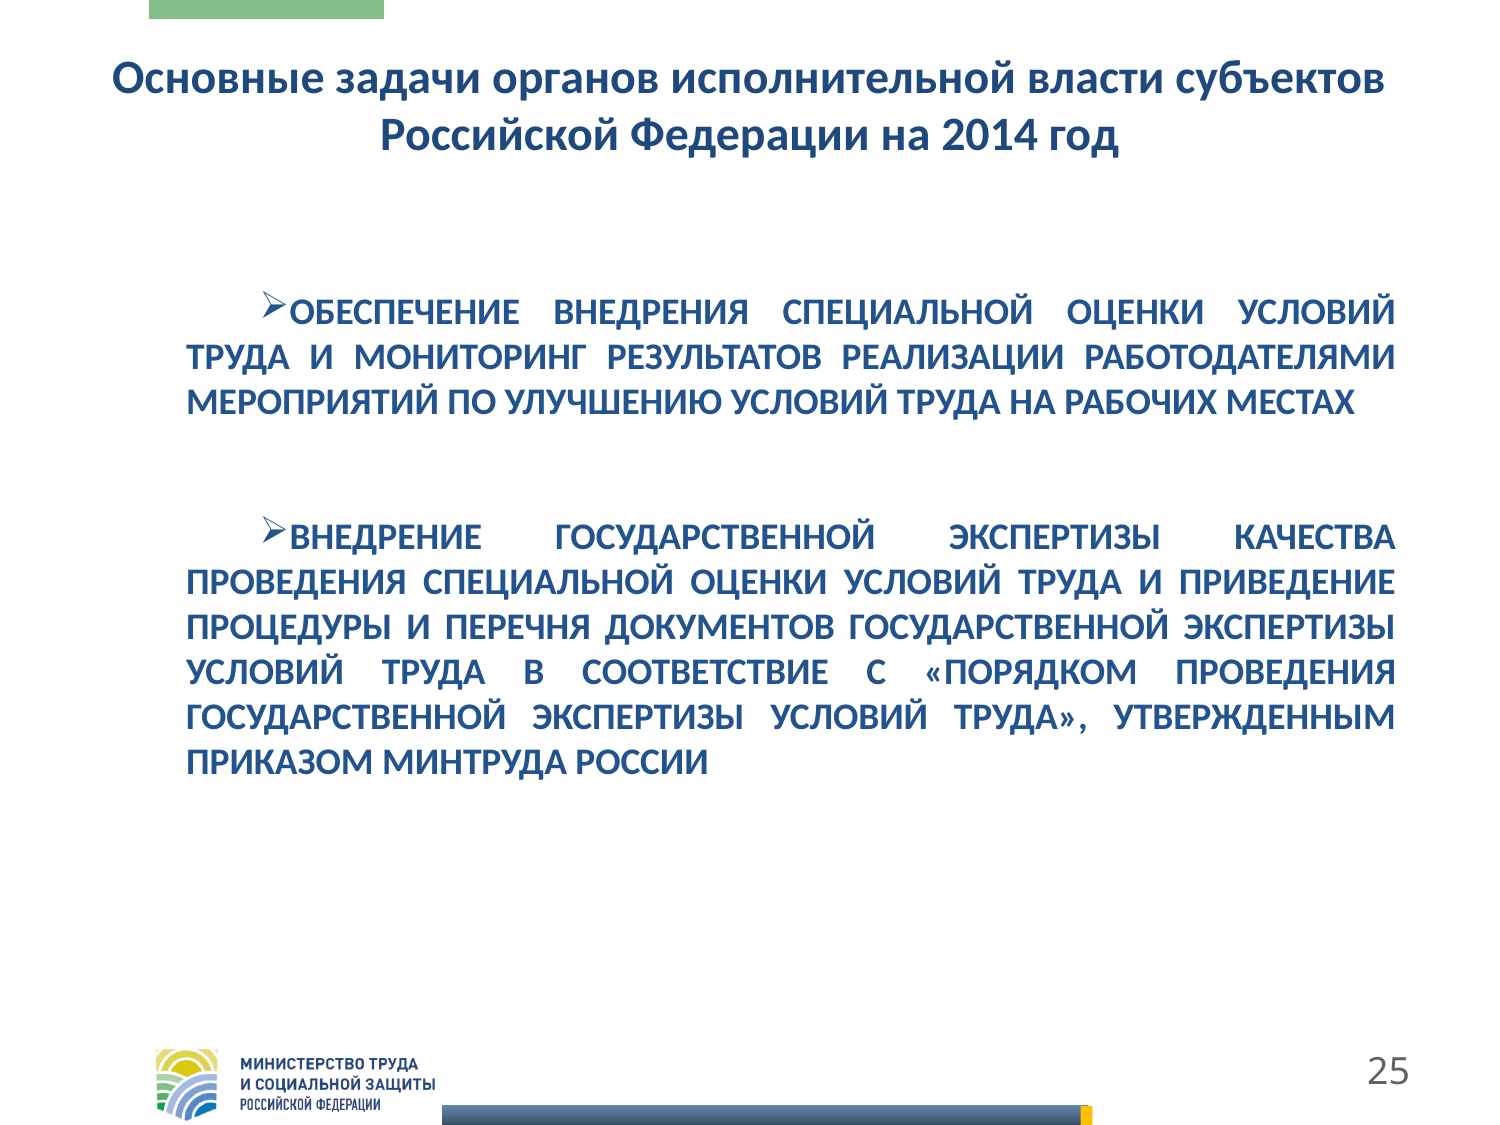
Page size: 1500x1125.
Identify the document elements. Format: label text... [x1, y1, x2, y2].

picture [147, 1043, 444, 1125]
text_box [448, 1105, 1079, 1125]
picture [149, 0, 385, 19]
text_box обеспечение внедрения специальной оценки условий труда и мониторинг результатов реализации работодателями мероприятий по улучшению условий труда на рабочих местах Внедрение государственной экспертизы качества проведения специальной оценки условий труда и приведение процедуры и перечня документов государственной экспертизы условий труда в соответствие с «Порядком проведения государственной экспертизы условий труда», утвержденным приказом Минтруда России [135, 235, 1412, 880]
text_box [1079, 1104, 1094, 1125]
slide_number 25 [1074, 1042, 1425, 1103]
title Основные задачи органов исполнительной власти субъектов Российской Федерации на 2014 год [40, 44, 1460, 162]
